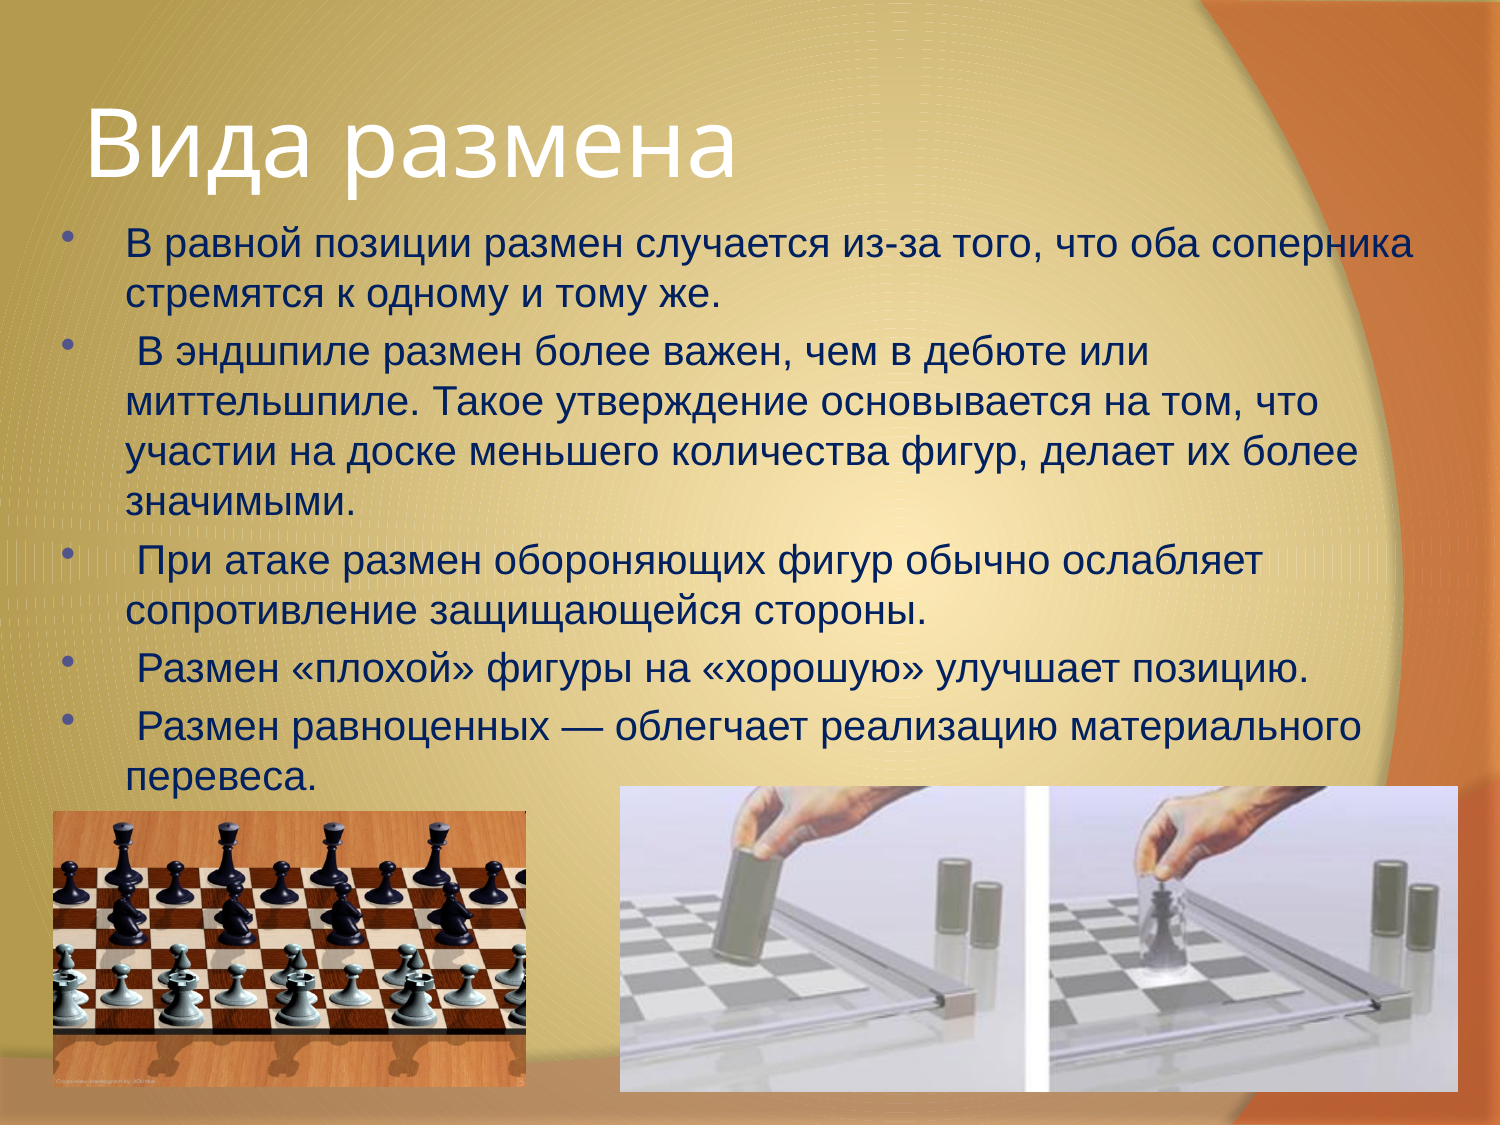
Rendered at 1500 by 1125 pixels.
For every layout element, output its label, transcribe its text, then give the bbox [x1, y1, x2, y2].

list В равной позиции размен случается из-за того, что оба соперника стремятся к одному и тому же. В эндшпиле размен более важен, чем в дебюте или миттельшпиле. Такое утверждение основывается на том, что участии на доске меньшего количества фигур, делает их более значимыми. При атаке размен обороняющих фигур обычно ослабляет сопротивление защищающейся стороны. Размен «плохой» фигуры на «хорошую» улучшает позицию. Размен равноценных — облегчает реализацию материального перевеса. [41, 208, 1447, 1005]
title Вида размена [75, 45, 1300, 208]
picture [619, 786, 1458, 1092]
picture [52, 811, 526, 1087]
